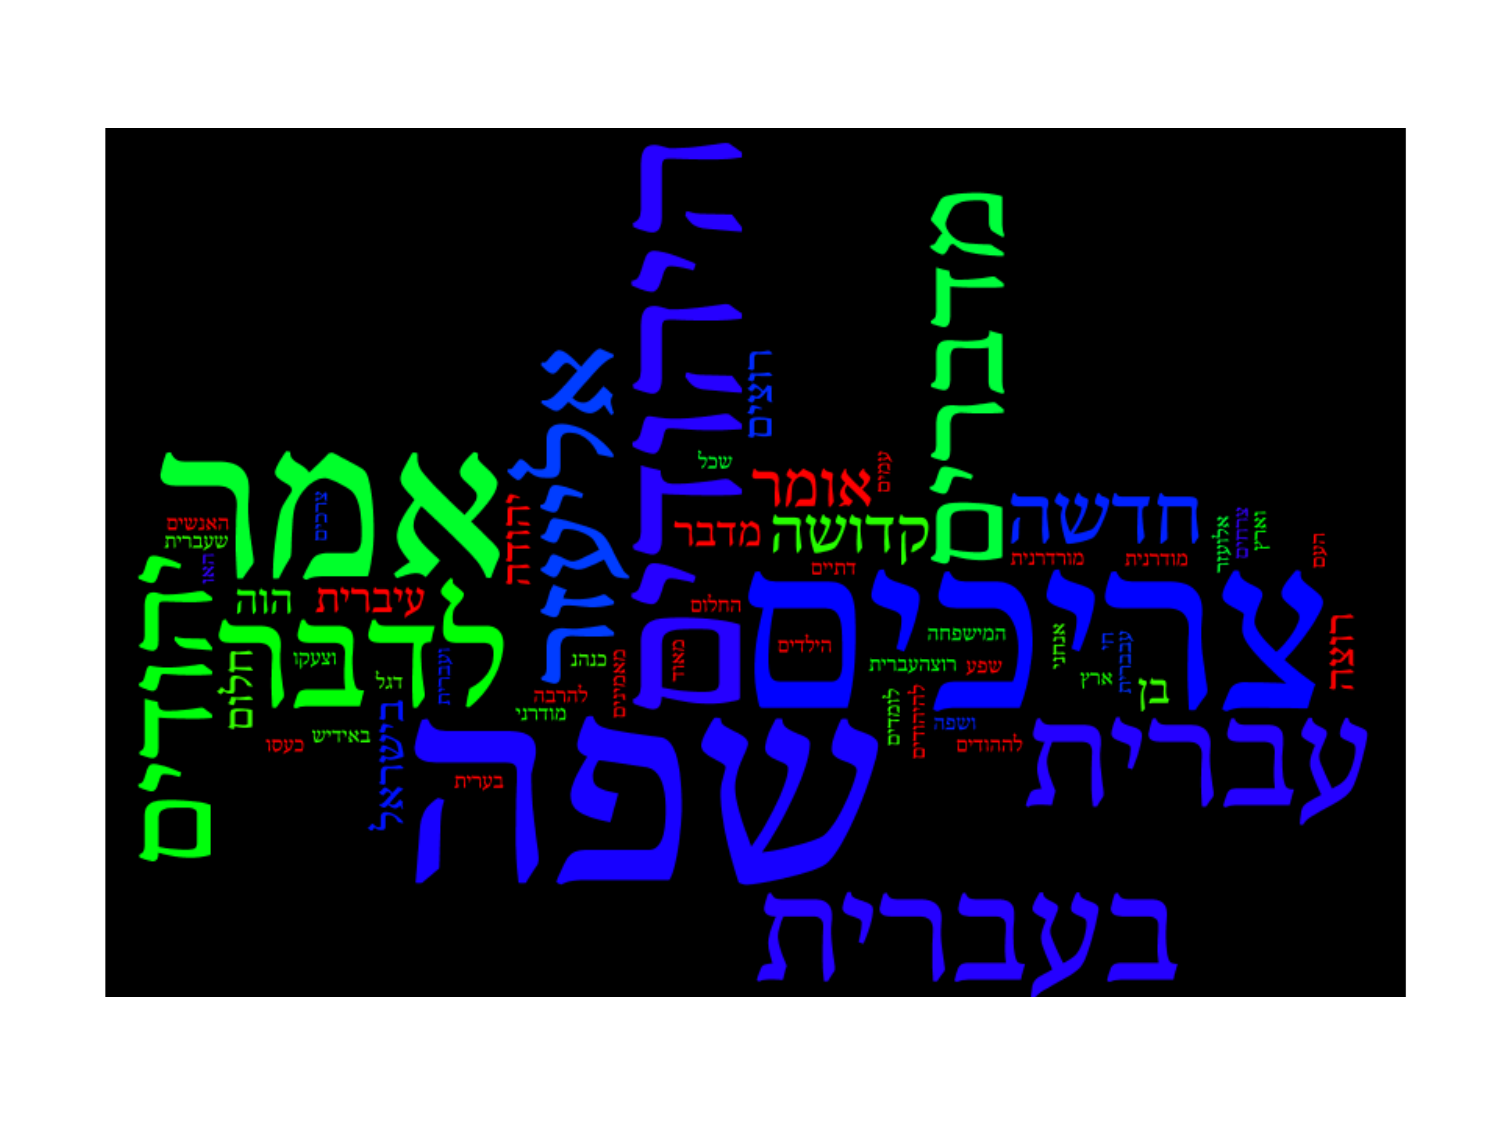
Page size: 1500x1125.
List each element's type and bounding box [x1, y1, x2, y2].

picture [105, 128, 1407, 997]
